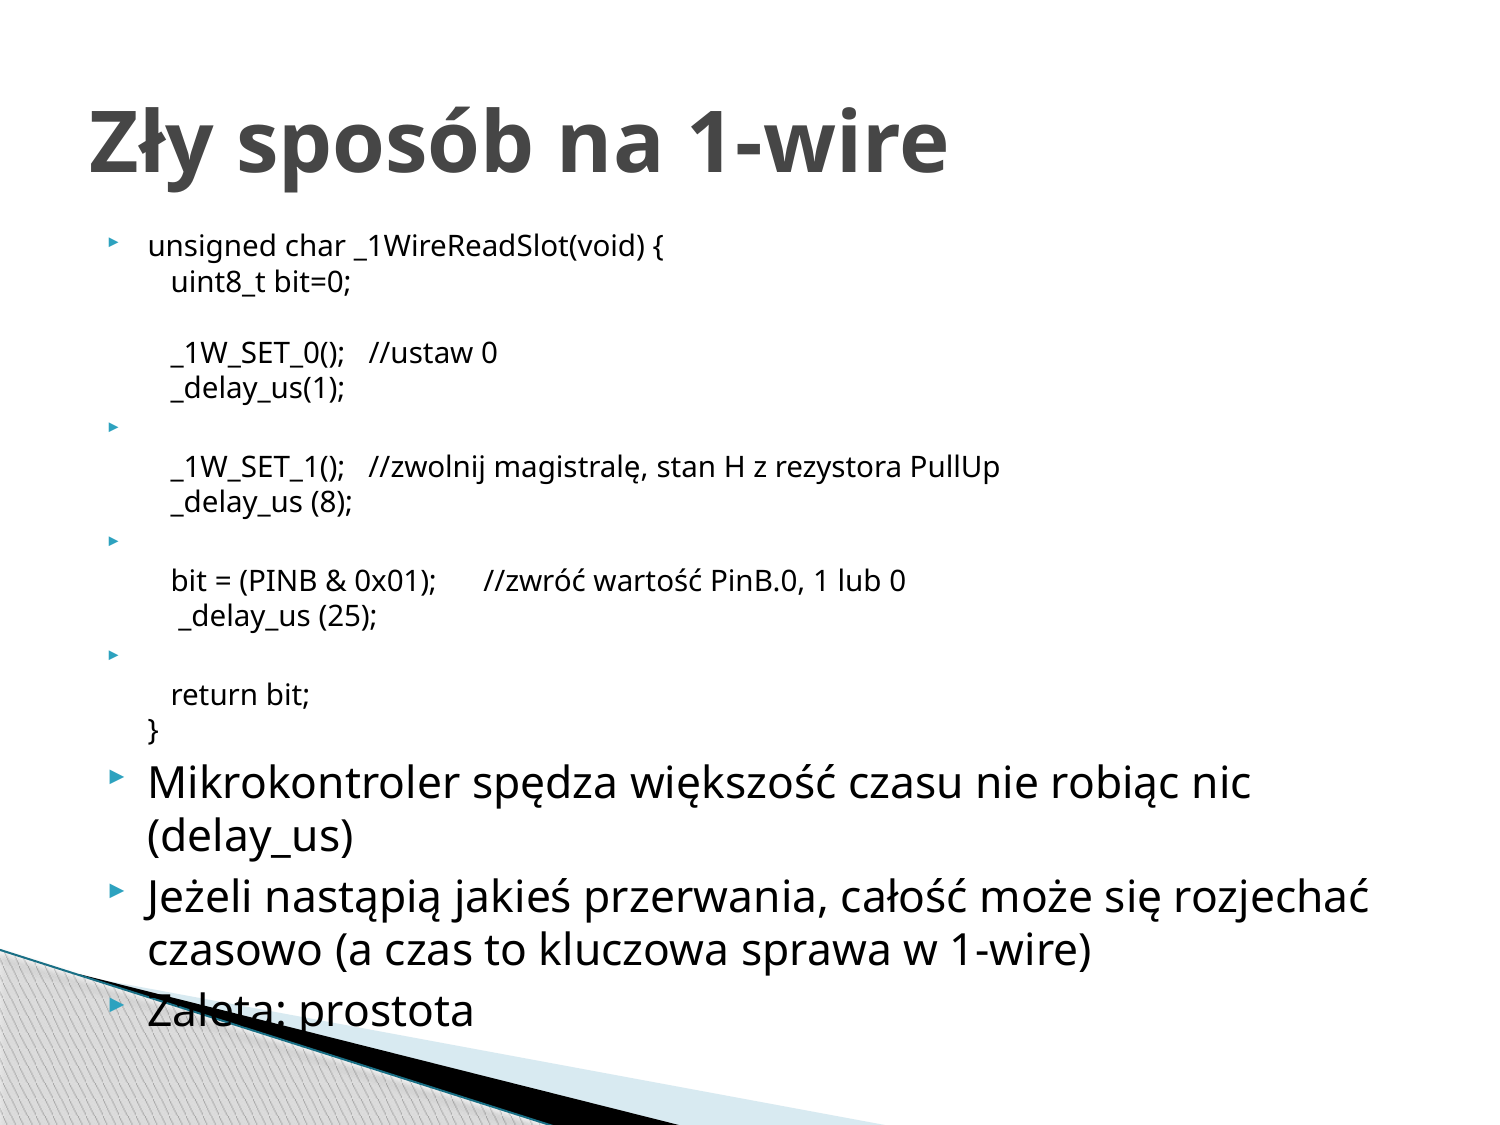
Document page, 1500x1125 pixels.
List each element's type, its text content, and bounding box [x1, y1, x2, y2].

list unsigned char _1WireReadSlot(void) { uint8_t bit=0; _1W_SET_0(); //ustaw 0 _delay_us(1); _1W_SET_1(); //zwolnij magistralę, stan H z rezystora PullUp _delay_us (8); bit = (PINB & 0x01); //zwróć wartość PinB.0, 1 lub 0 _delay_us (25); return bit; } Mikrokontroler spędza większość czasu nie robiąc nic (delay_us) Jeżeli nastąpią jakieś przerwania, całość może się rozjechać czasowo (a czas to kluczowa sprawa w 1-wire) Zaleta: prostota [75, 233, 1425, 1047]
title Zły sposób na 1-wire [75, 45, 1425, 233]
